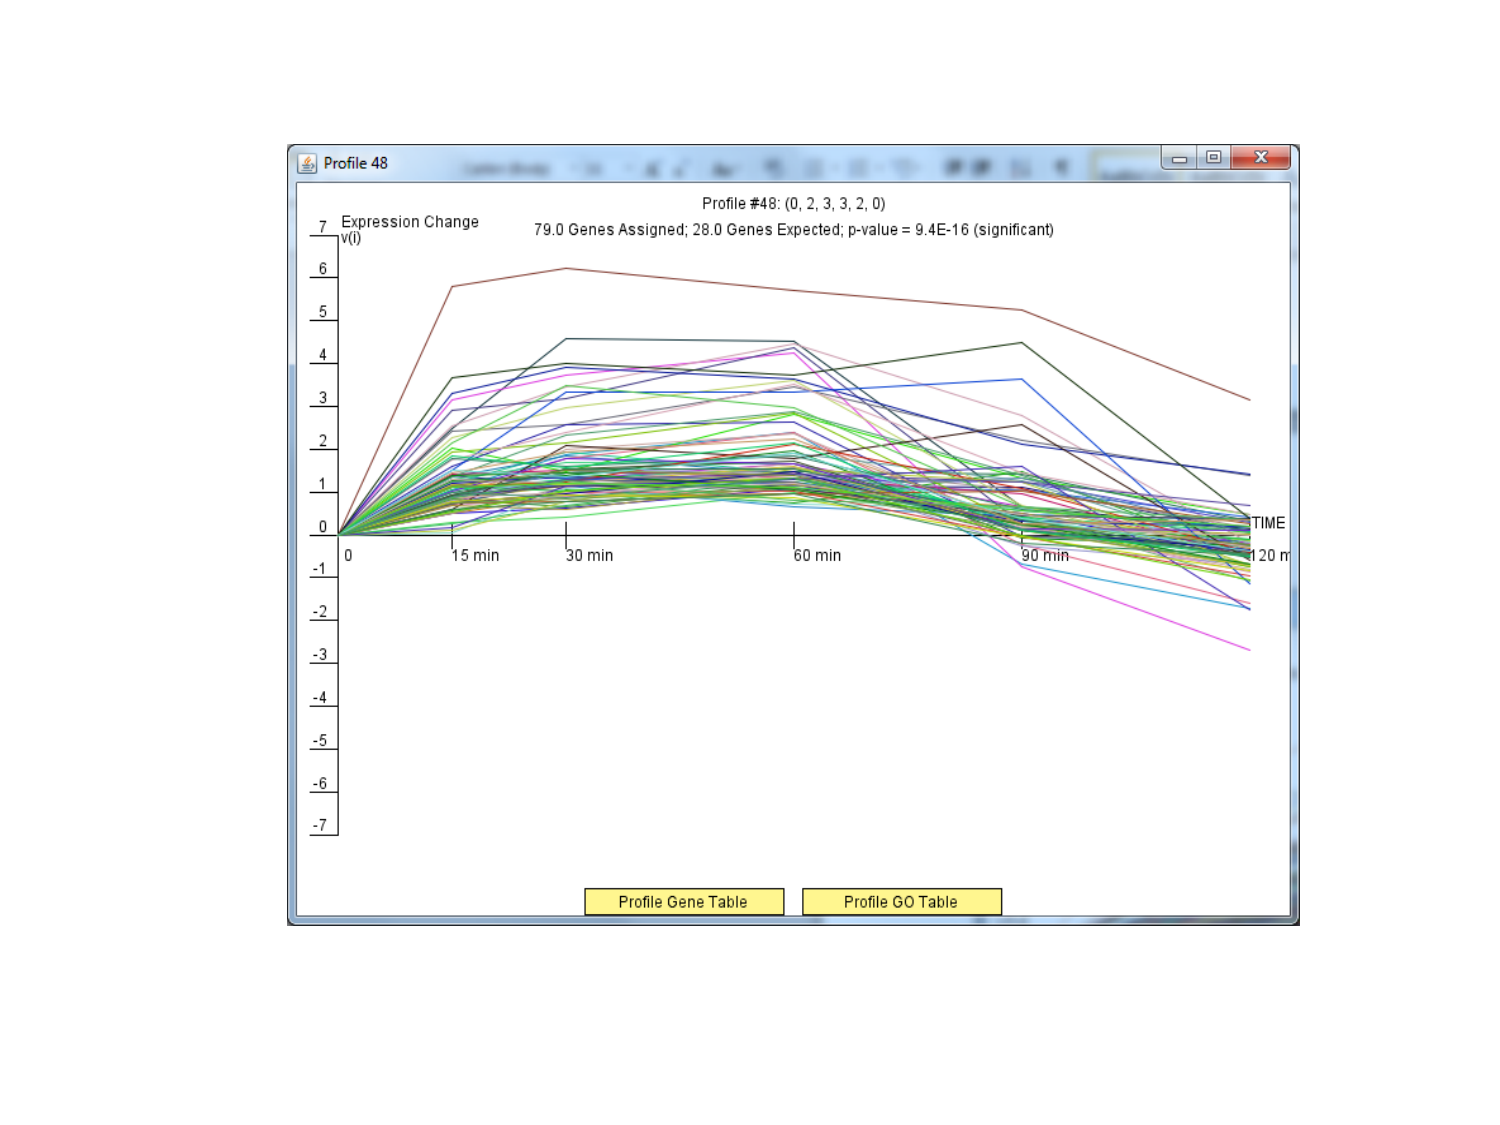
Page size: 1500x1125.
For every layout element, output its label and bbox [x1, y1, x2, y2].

picture [287, 144, 1301, 927]
